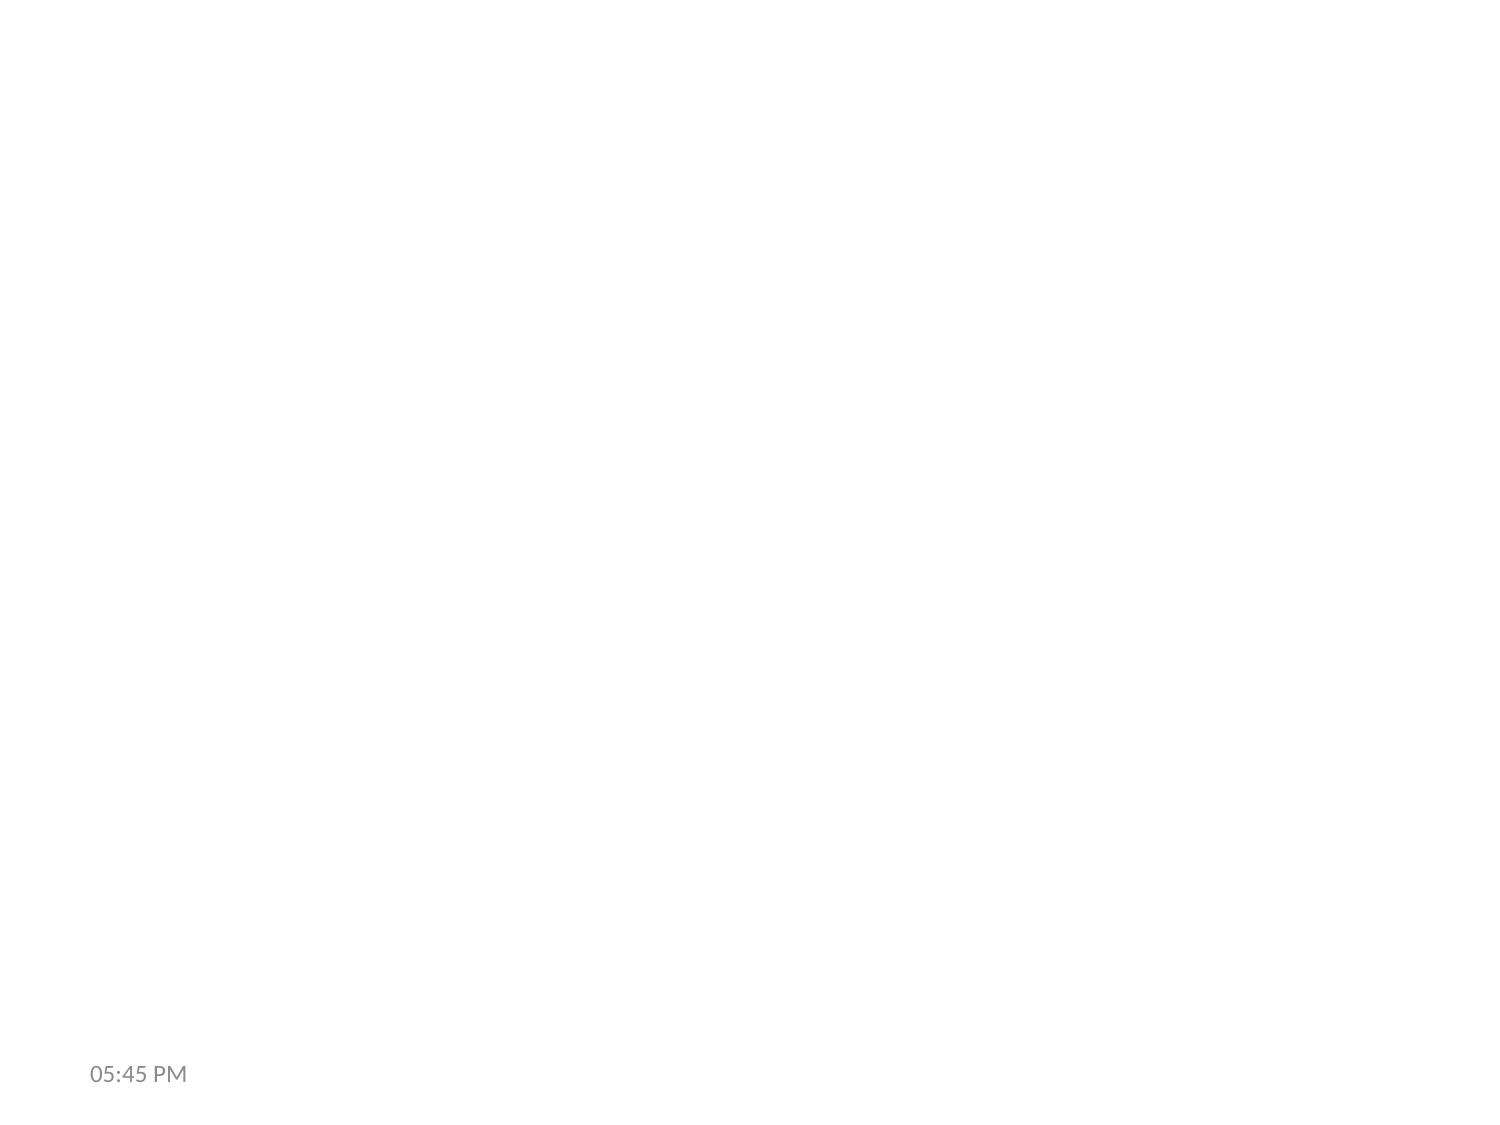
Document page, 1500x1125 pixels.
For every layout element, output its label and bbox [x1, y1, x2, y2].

slide_number [75, 1042, 425, 1103]
